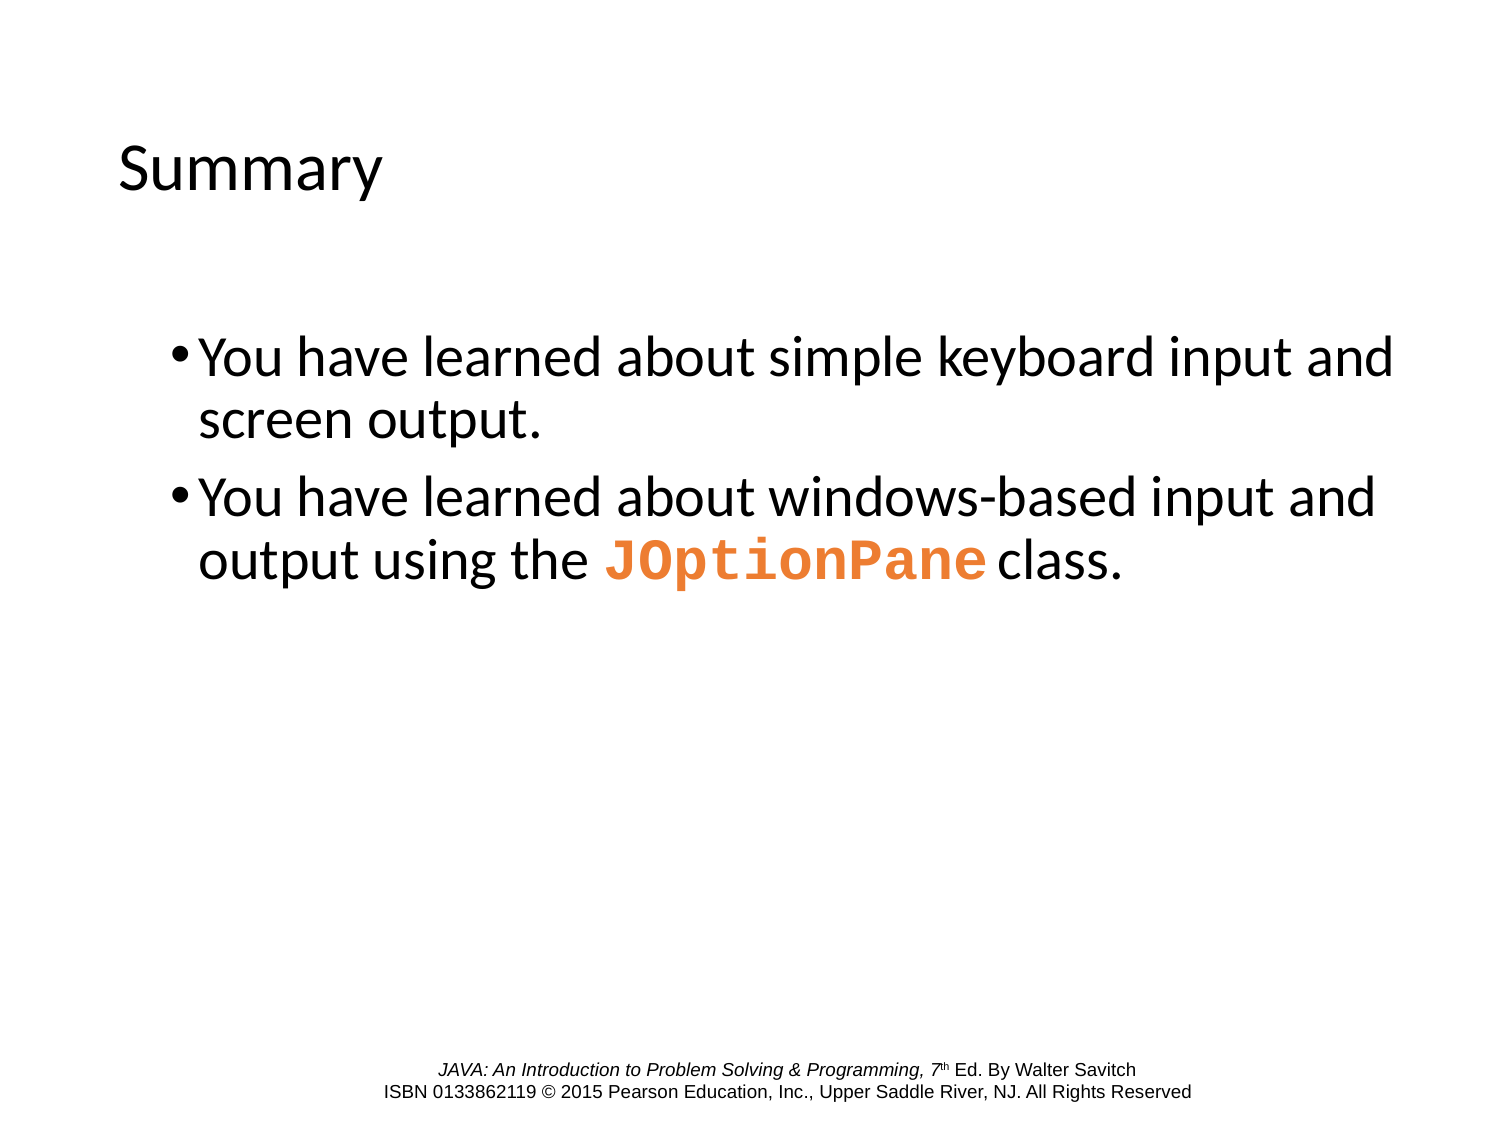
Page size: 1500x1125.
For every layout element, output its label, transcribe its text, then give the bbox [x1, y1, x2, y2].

list You have learned about simple keyboard input and screen output. You have learned about windows-based input and output using the JOptionPane class. [155, 318, 1425, 1005]
title Summary [103, 59, 1397, 278]
